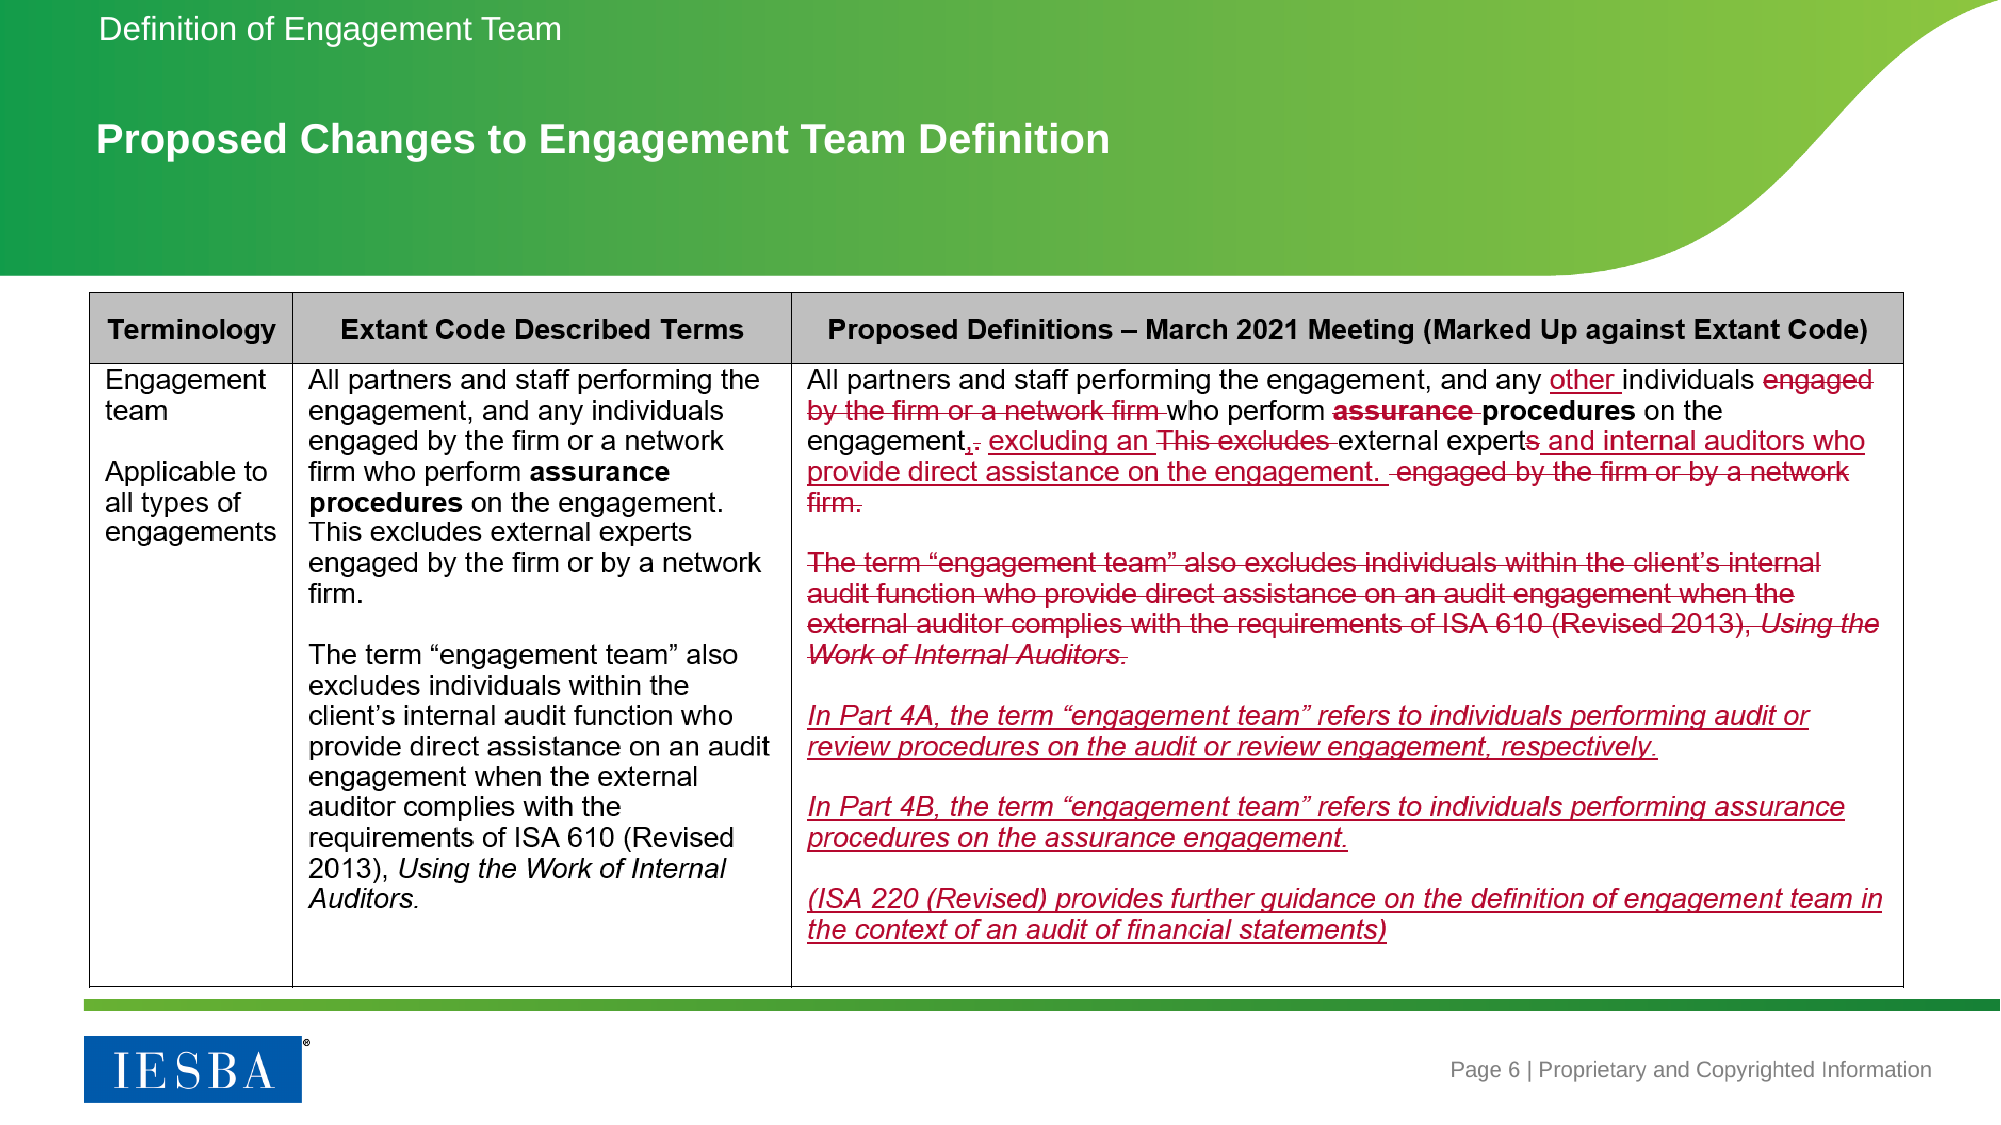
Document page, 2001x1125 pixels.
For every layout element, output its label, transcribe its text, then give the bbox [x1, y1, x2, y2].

text_box Definition of Engagement Team [83, 0, 1334, 51]
picture [83, 290, 1922, 988]
picture [84, 1036, 310, 1103]
title Proposed Changes to Engagement Team Definition [95, 93, 1809, 182]
picture [0, 0, 2000, 276]
